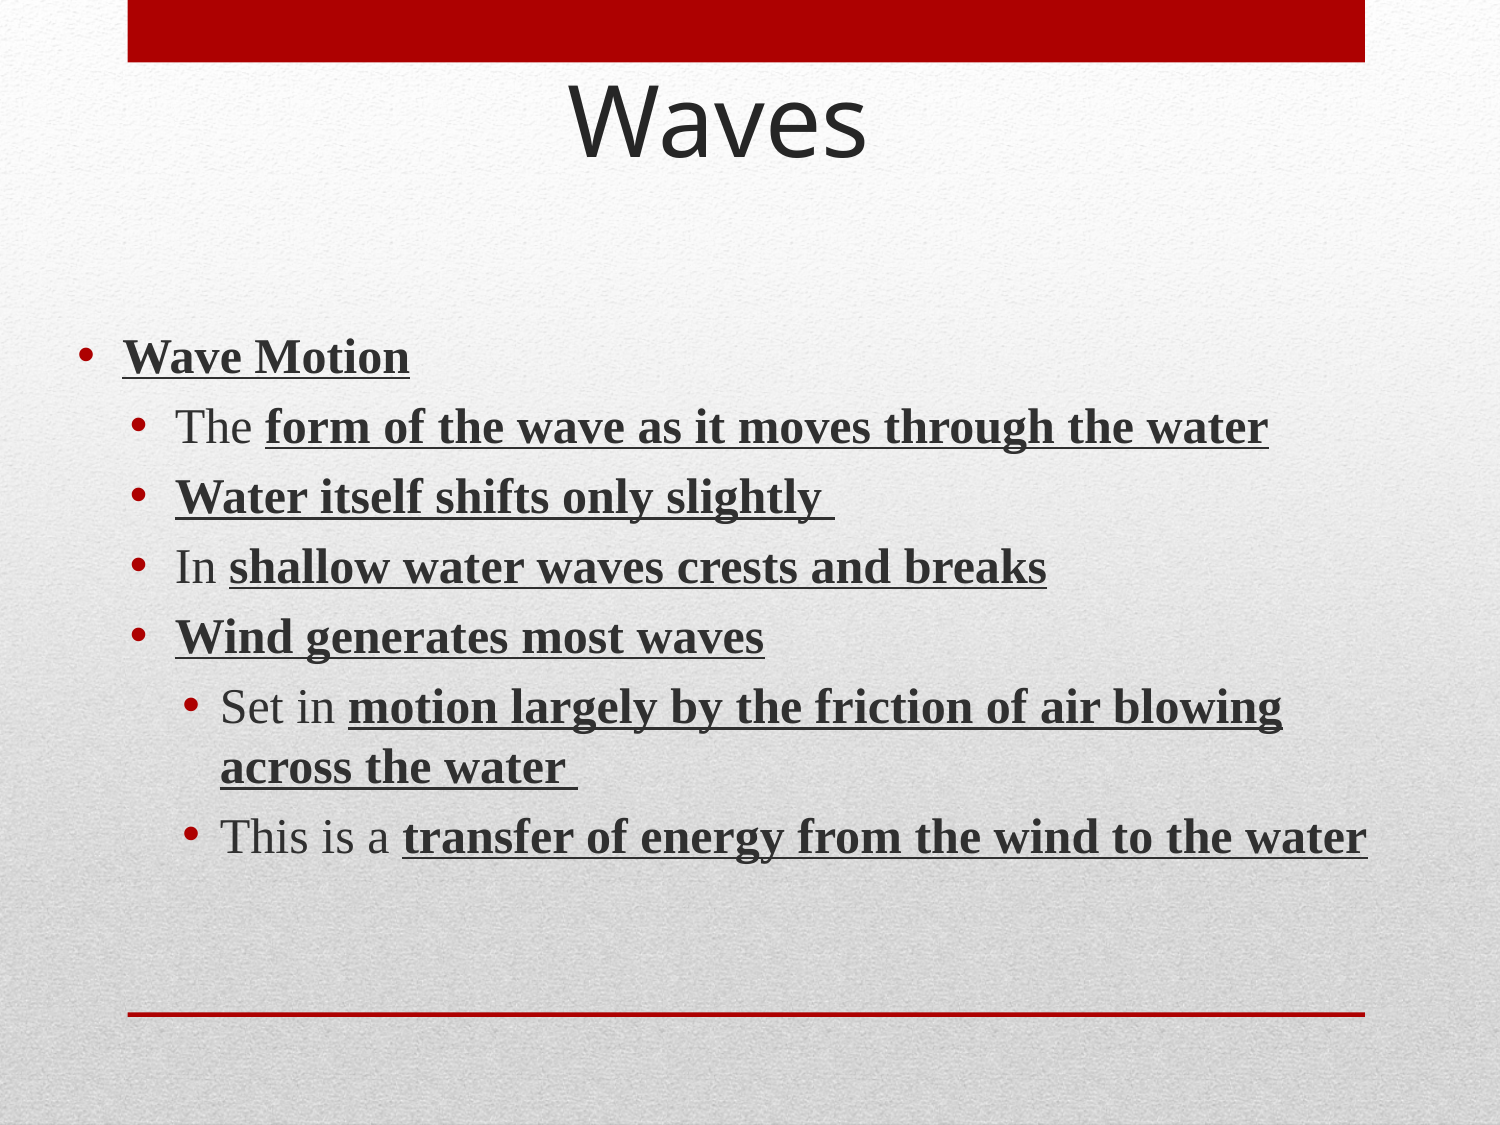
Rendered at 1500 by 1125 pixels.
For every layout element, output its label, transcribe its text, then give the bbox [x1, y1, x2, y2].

title Waves [150, 50, 1288, 186]
list Wave Motion The form of the wave as it moves through the water Water itself shifts only slightly In shallow water waves crests and breaks Wind generates most waves Set in motion largely by the friction of air blowing across the water This is a transfer of energy from the wind to the water [62, 212, 1413, 975]
